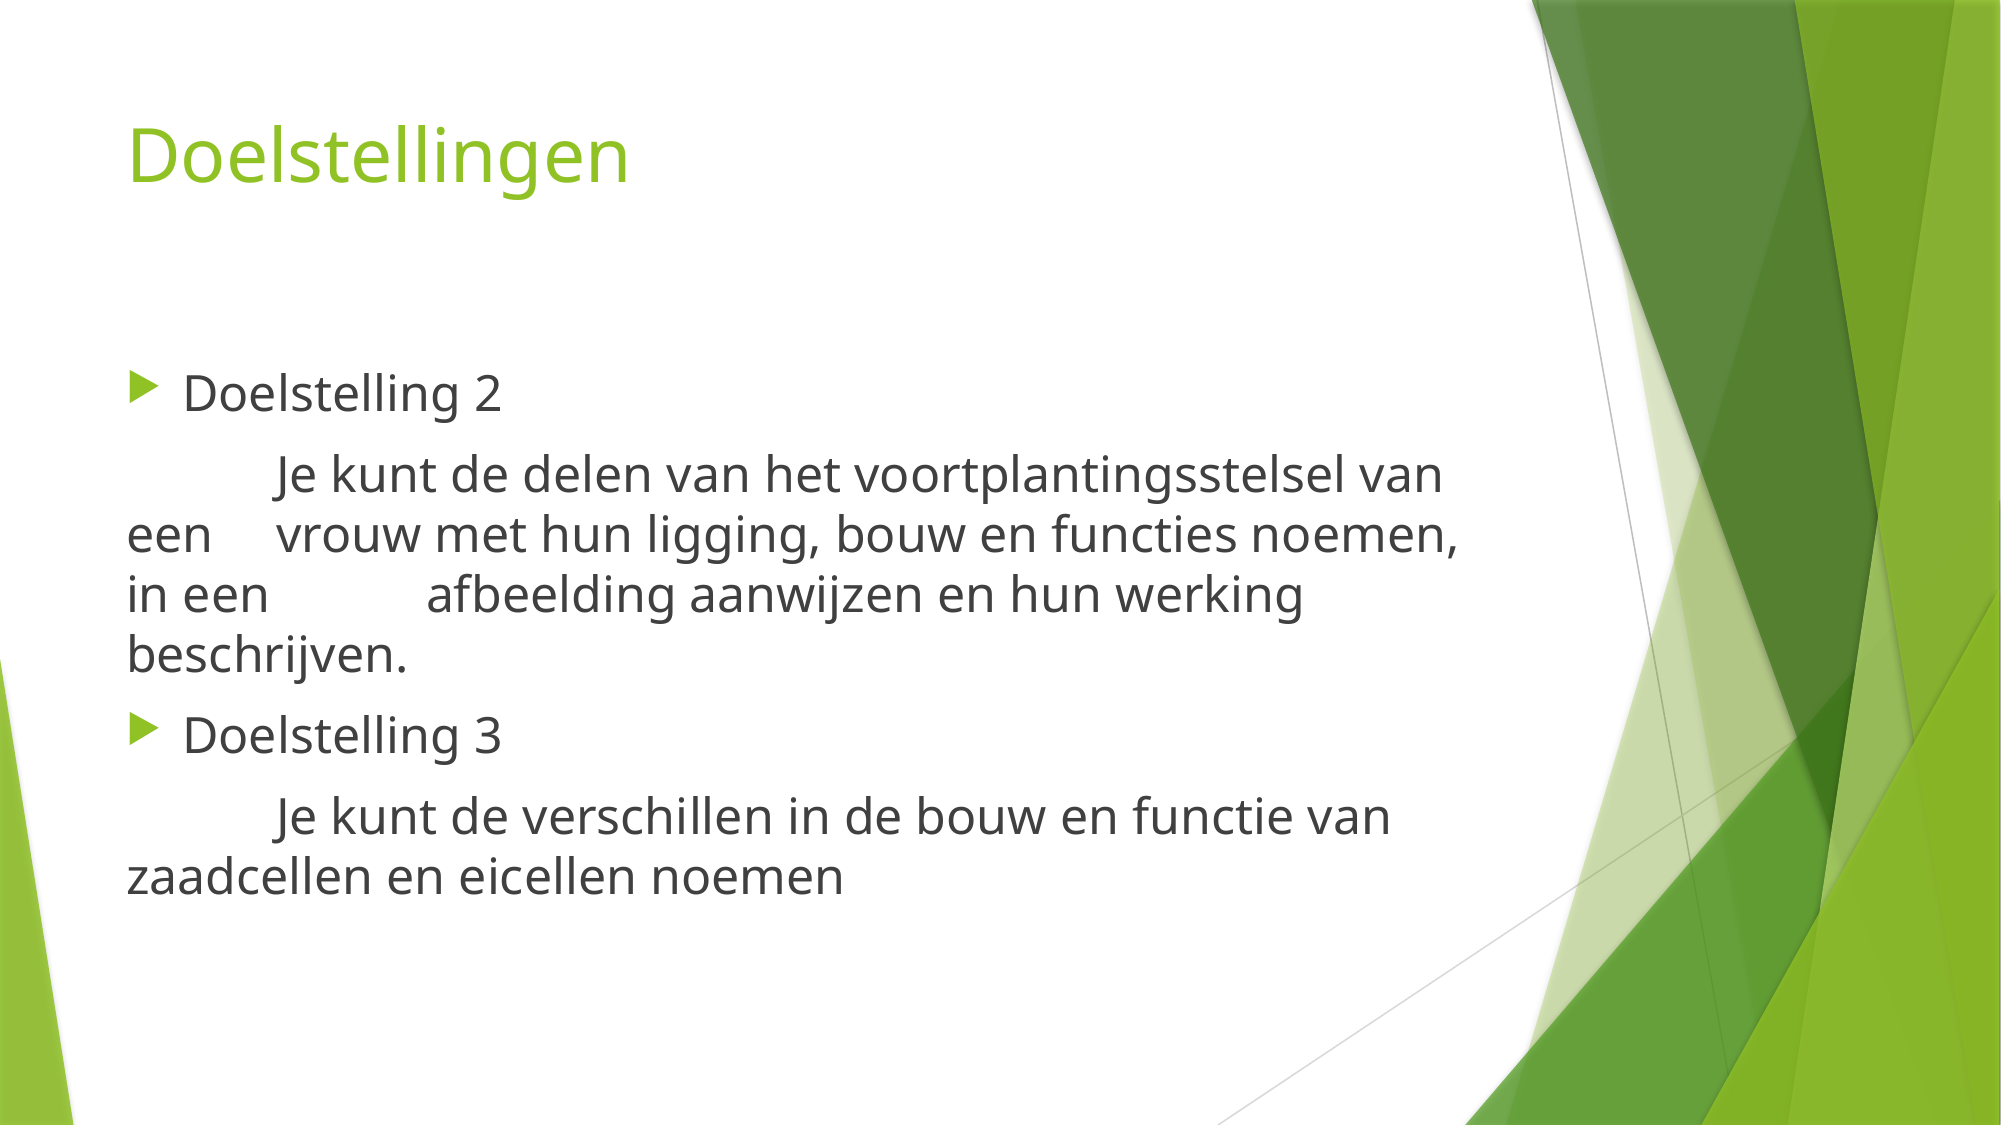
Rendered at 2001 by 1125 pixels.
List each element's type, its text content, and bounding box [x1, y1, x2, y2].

list Doelstelling 2 Je kunt de delen van het voortplantingsstelsel van een vrouw met hun ligging, bouw en functies noemen, in een afbeelding aanwijzen en hun werking beschrijven. Doelstelling 3 Je kunt de verschillen in de bouw en functie van zaadcellen en eicellen noemen [111, 354, 1522, 992]
title Doelstellingen [111, 99, 1522, 317]
